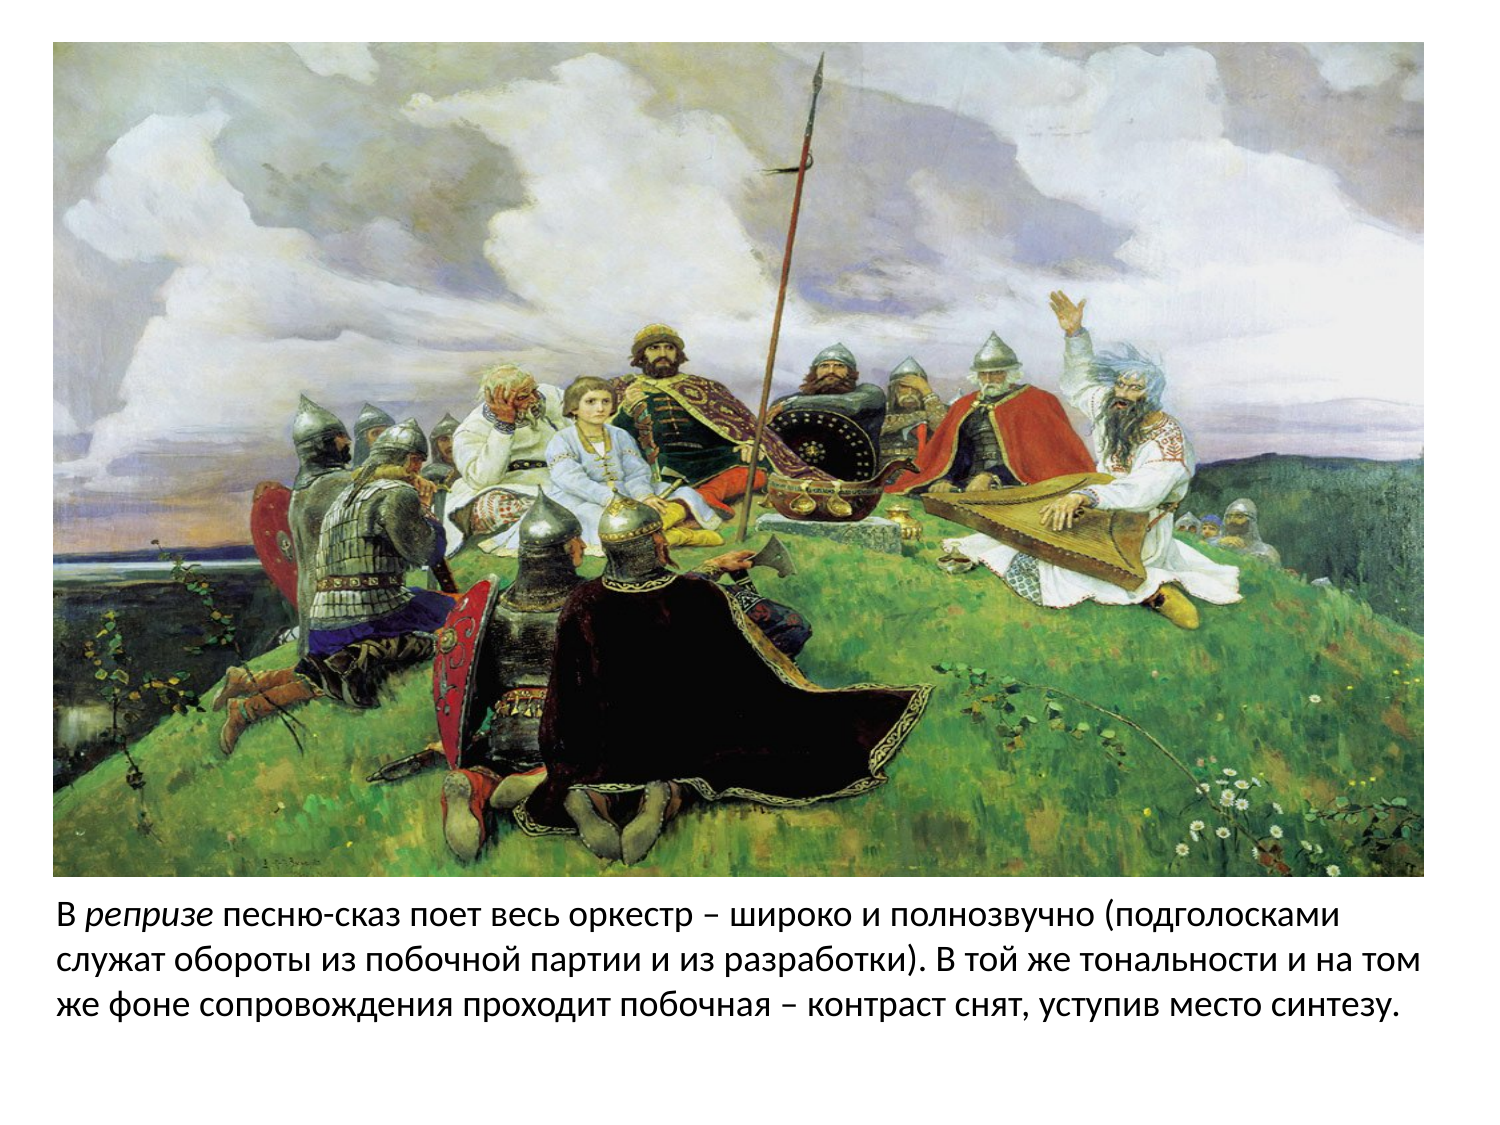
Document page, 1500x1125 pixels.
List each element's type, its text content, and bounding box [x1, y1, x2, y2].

text_box В репризе песню-сказ поет весь оркестр – широко и полнозвучно (подголосками служат обороты из побочной партии и из разработки). В той же тональности и на том же фоне сопровождения проходит побочная – контраст снят, уступив место синтезу. [41, 881, 1459, 1032]
picture [52, 42, 1424, 877]
